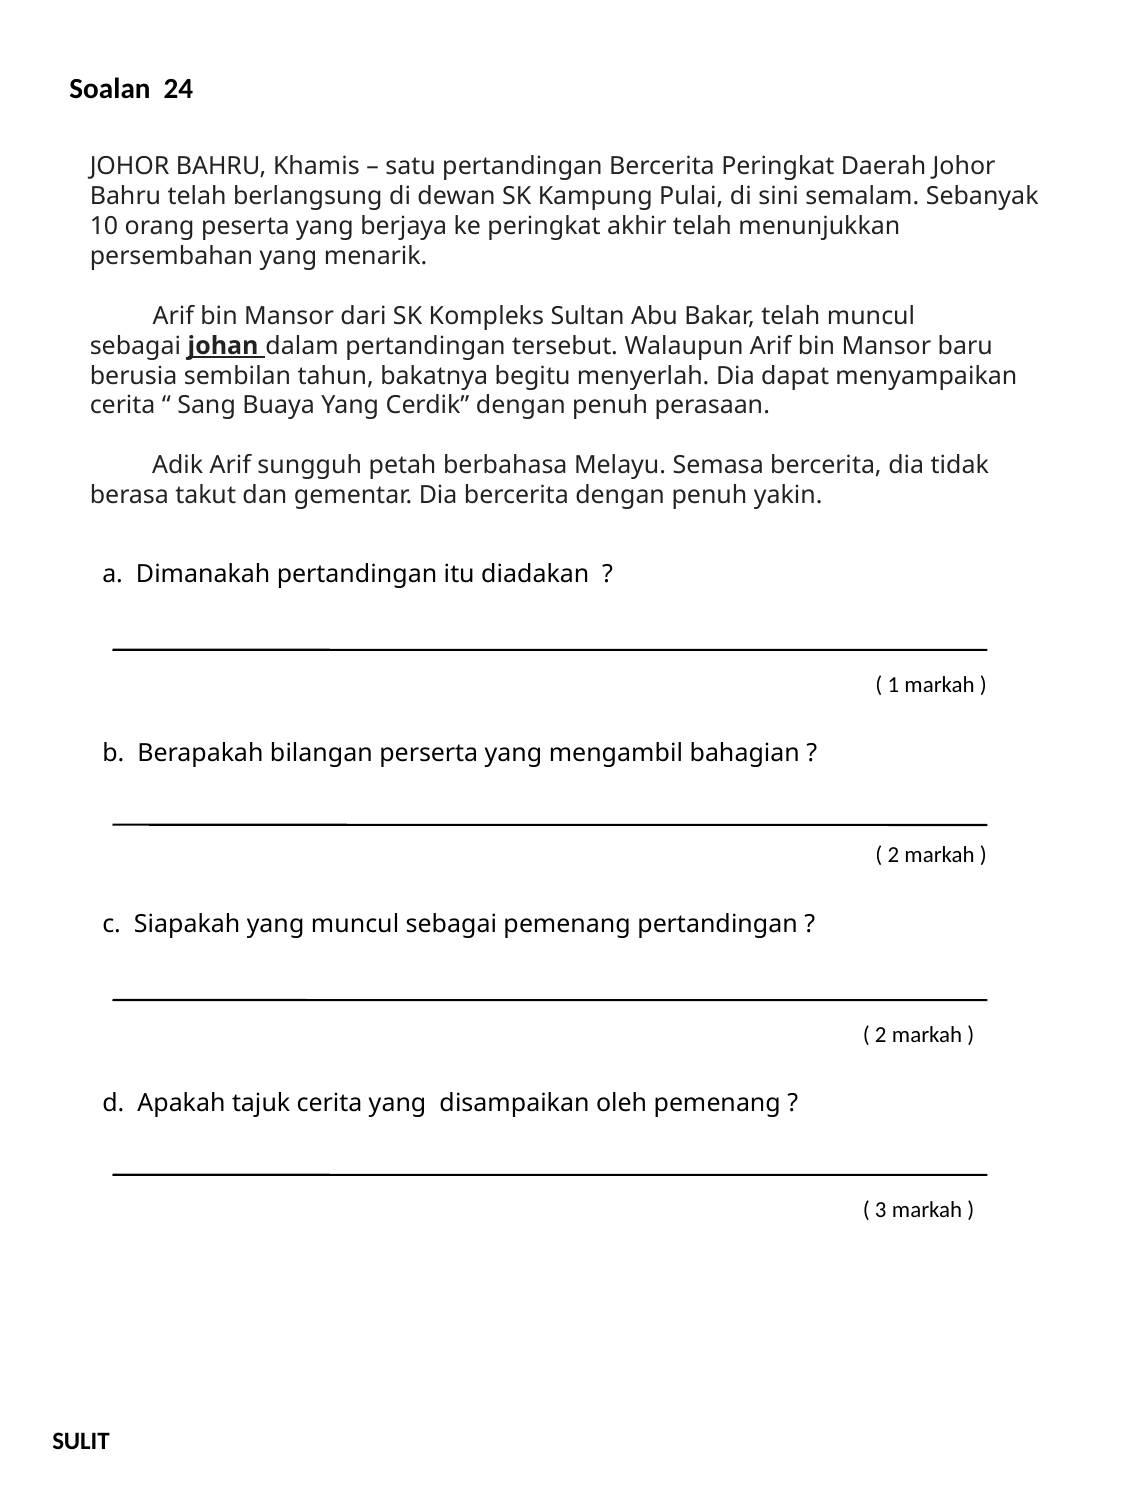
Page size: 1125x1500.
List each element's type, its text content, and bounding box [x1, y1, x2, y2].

text_box ( 2 markah ) [787, 1012, 1050, 1055]
text_box c. Siapakah yang muncul sebagai pemenang pertandingan ? [87, 900, 975, 945]
text_box ( 3 markah ) [787, 1187, 1050, 1230]
text_box a. Dimanakah pertandingan itu diadakan ? [87, 549, 975, 595]
text_box ( 2 markah ) [800, 832, 1063, 875]
text_box ( 1 markah ) [800, 662, 1063, 705]
text_box Soalan 24 [0, 61, 263, 112]
text_box b. Berapakah bilangan perserta yang mengambil bahagian ? [87, 729, 975, 775]
text_box d. Apakah tajuk cerita yang disampaikan oleh pemenang ? [87, 1079, 975, 1125]
text_box SULIT [37, 1417, 150, 1462]
text_box JOHOR BAHRU, Khamis – satu pertandingan Bercerita Peringkat Daerah Johor Bahru telah berlangsung di dewan SK Kampung Pulai, di sini semalam. Sebanyak 10 orang peserta yang berjaya ke peringkat akhir telah menunjukkan persembahan yang menarik. Arif bin Mansor dari SK Kompleks Sultan Abu Bakar, telah muncul sebagai johan dalam pertandingan tersebut. Walaupun Arif bin Mansor baru berusia sembilan tahun, bakatnya begitu menyerlah. Dia dapat menyampaikan cerita “ Sang Buaya Yang Cerdik” dengan penuh perasaan. Adik Arif sungguh petah berbahasa Melayu. Semasa bercerita, dia tidak berasa takut dan gementar. Dia bercerita dengan penuh yakin. [74, 142, 1063, 517]
